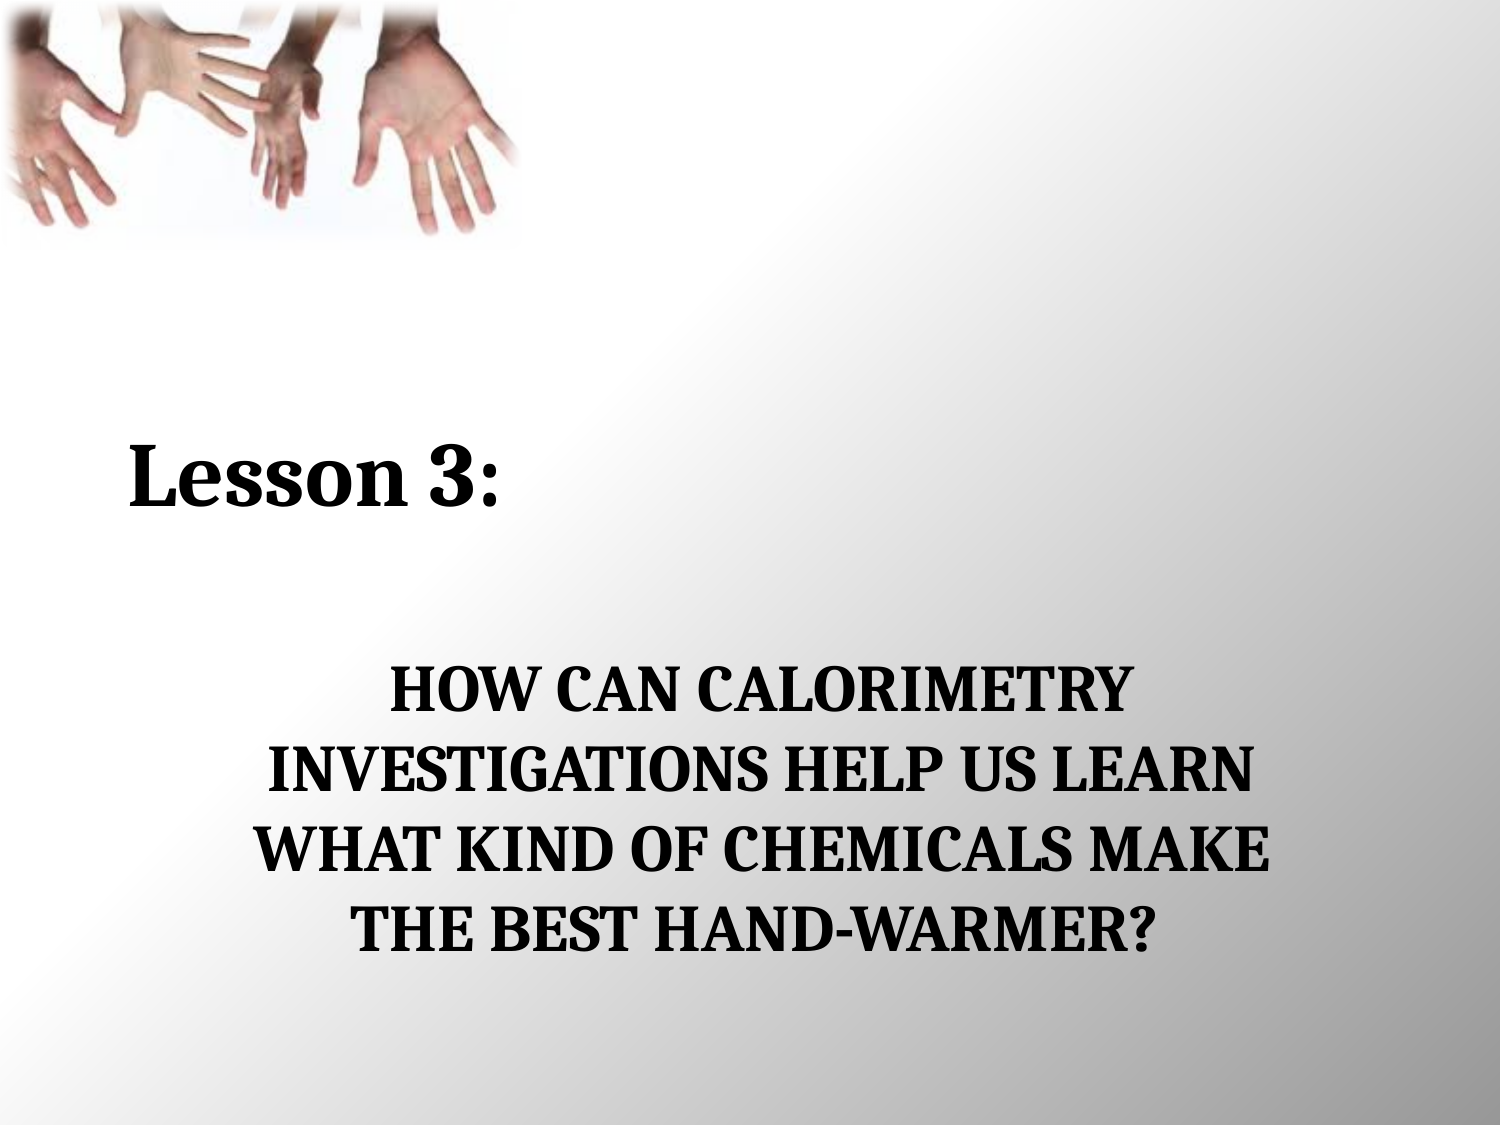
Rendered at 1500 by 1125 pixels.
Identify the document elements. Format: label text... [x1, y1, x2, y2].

title Lesson 3: [112, 349, 1388, 591]
subtitle How can calorimetry investigations help us learn what kind of chemicals make the best hand-warmer? [225, 637, 1300, 1025]
picture [23, 22, 494, 221]
